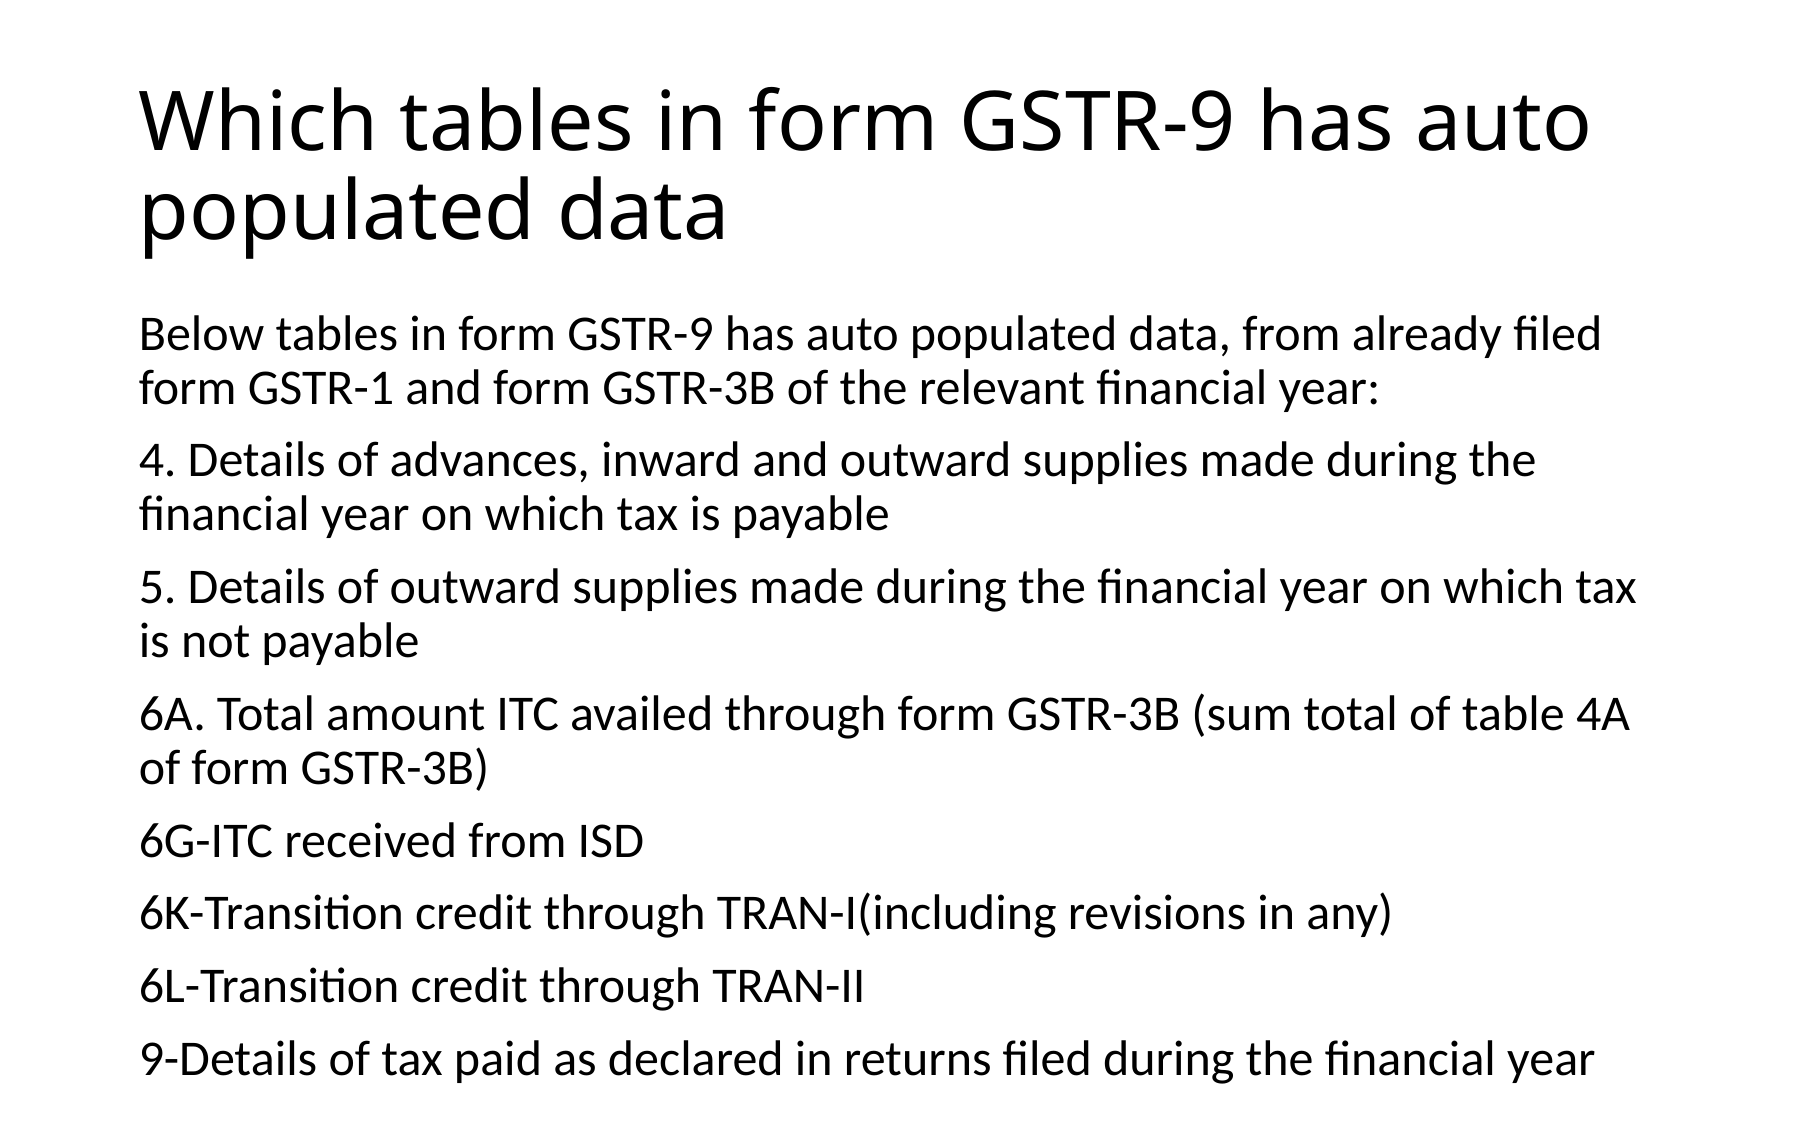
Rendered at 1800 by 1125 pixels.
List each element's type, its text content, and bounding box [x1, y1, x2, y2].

list Below tables in form GSTR-9 has auto populated data, from already filed form GSTR-1 and form GSTR-3B of the relevant financial year: 4. Details of advances, inward and outward supplies made during the financial year on which tax is payable 5. Details of outward supplies made during the financial year on which tax is not payable 6A. Total amount ITC availed through form GSTR-3B (sum total of table 4A of form GSTR-3B) 6G-ITC received from ISD 6K-Transition credit through TRAN-I(including revisions in any) 6L-Transition credit through TRAN-II 9-Details of tax paid as declared in returns filed during the financial year [123, 299, 1677, 1014]
title Which tables in form GSTR-9 has auto populated data [123, 59, 1677, 278]
